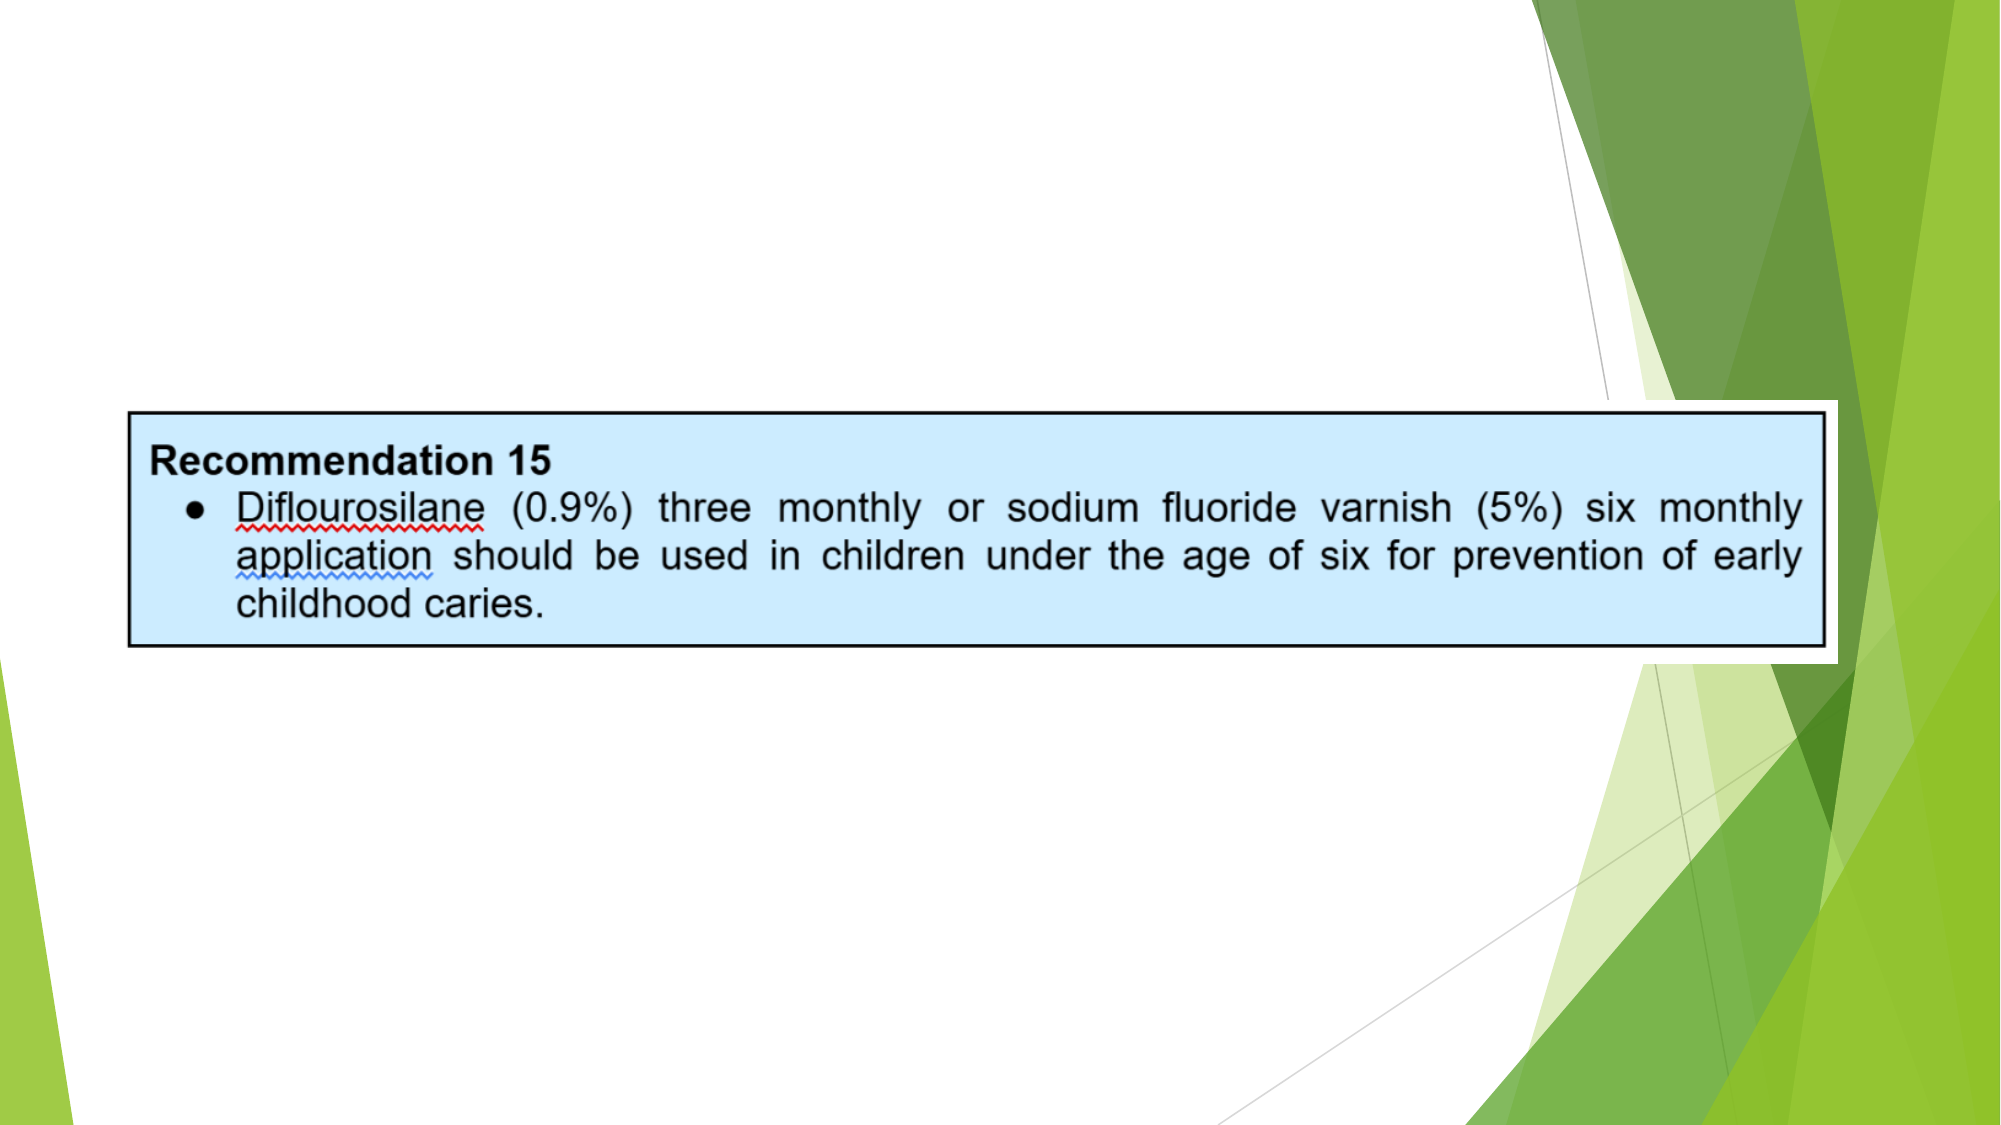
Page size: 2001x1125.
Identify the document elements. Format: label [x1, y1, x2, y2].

picture [117, 400, 1838, 664]
